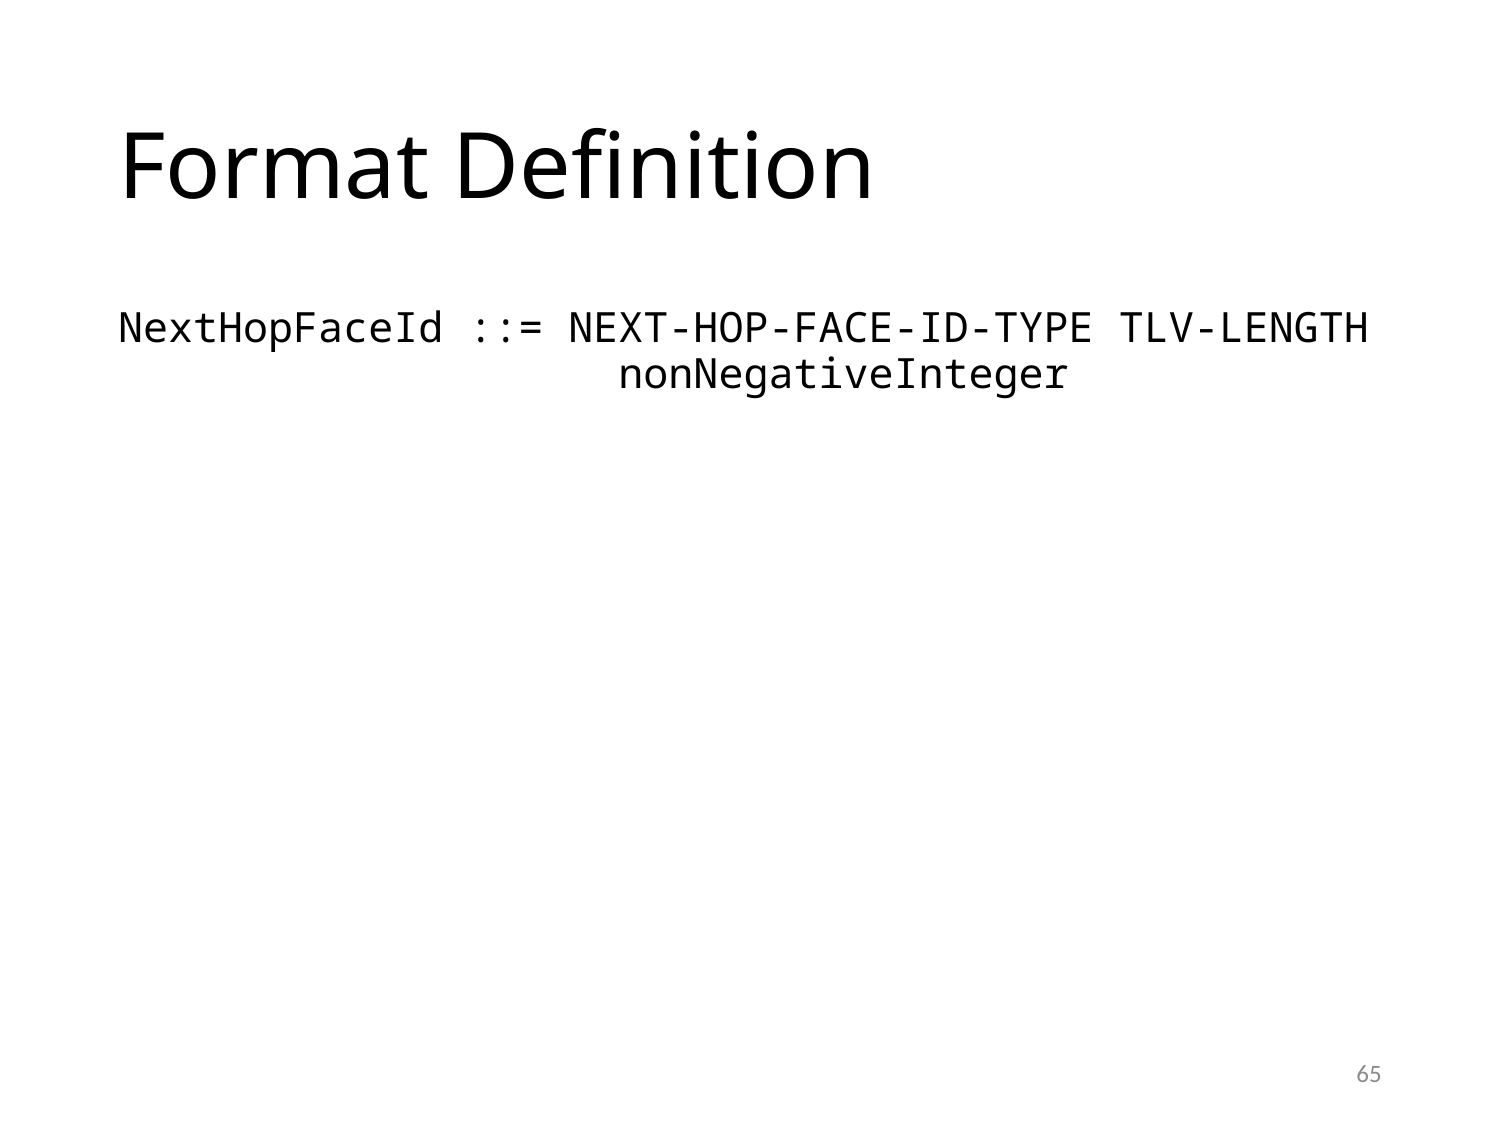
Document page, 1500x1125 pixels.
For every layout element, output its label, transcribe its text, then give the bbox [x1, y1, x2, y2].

title Format Definition [103, 59, 1397, 278]
list NextHopFaceId ::= NEXT-HOP-FACE-ID-TYPE TLV-LENGTH nonNegativeInteger [103, 299, 1397, 1014]
slide_number 65 [1059, 1042, 1397, 1103]
